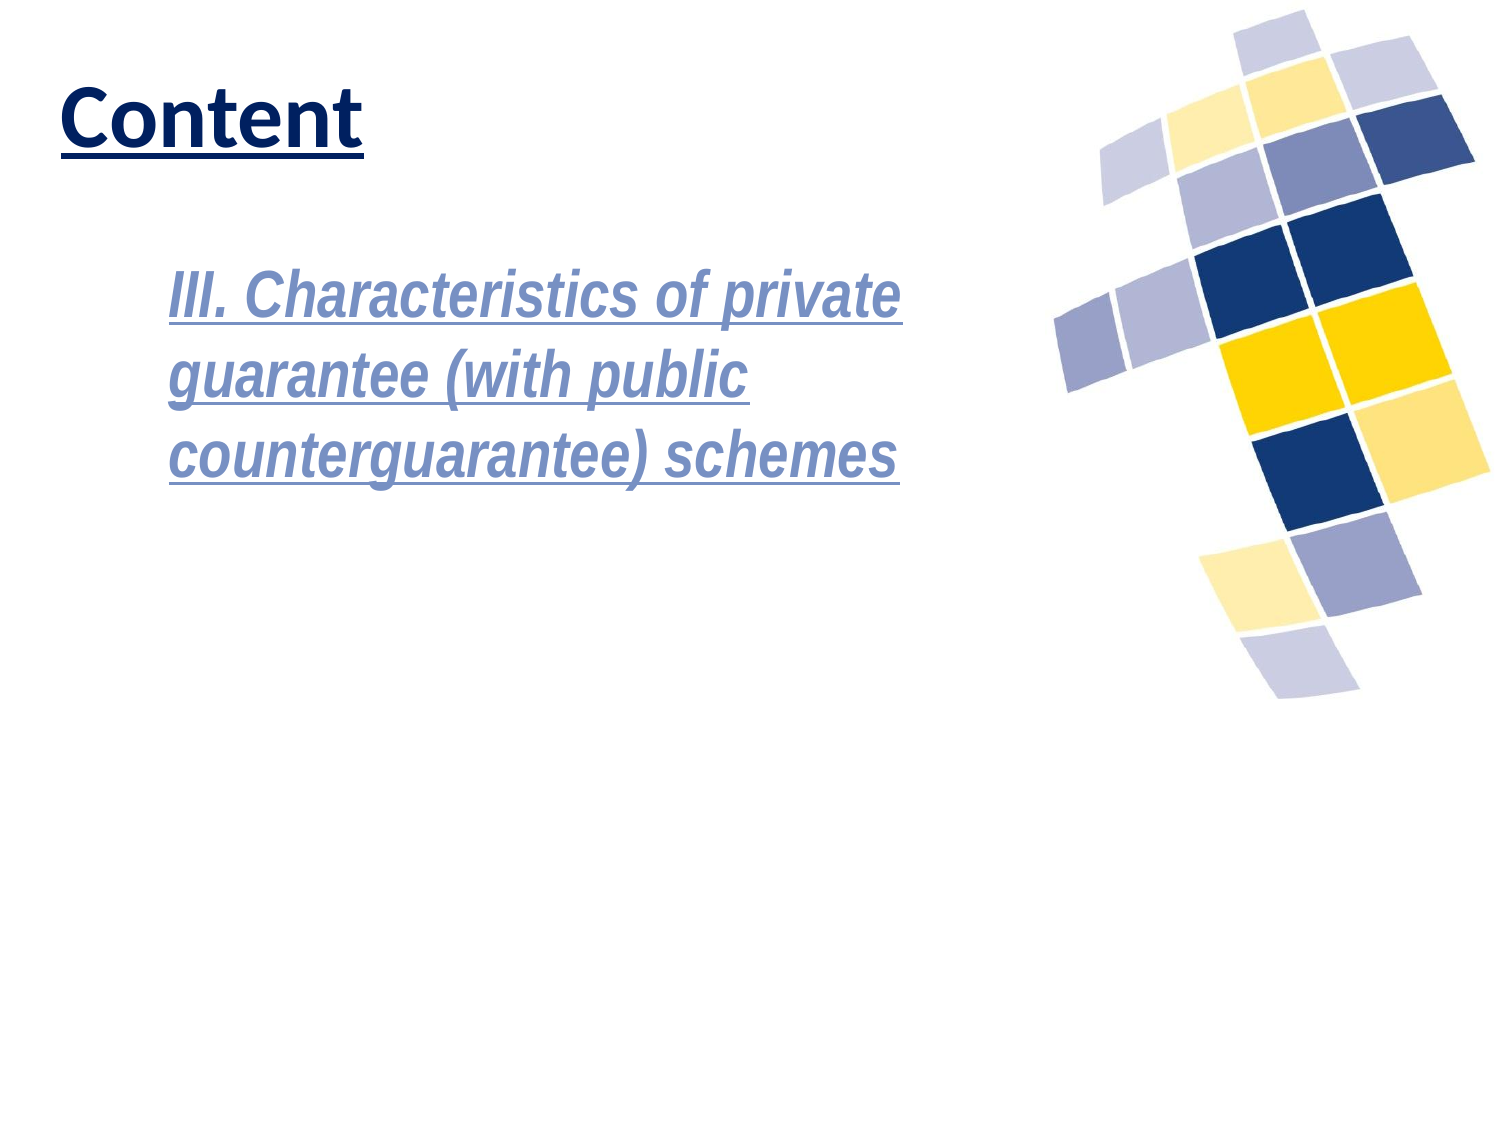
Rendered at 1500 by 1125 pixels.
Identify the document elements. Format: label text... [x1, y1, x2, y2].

title Content [45, 30, 1039, 191]
subtitle III. Characteristics of private guarantee (with public counterguarantee) schemes [64, 243, 1039, 370]
picture [1045, 0, 1499, 709]
